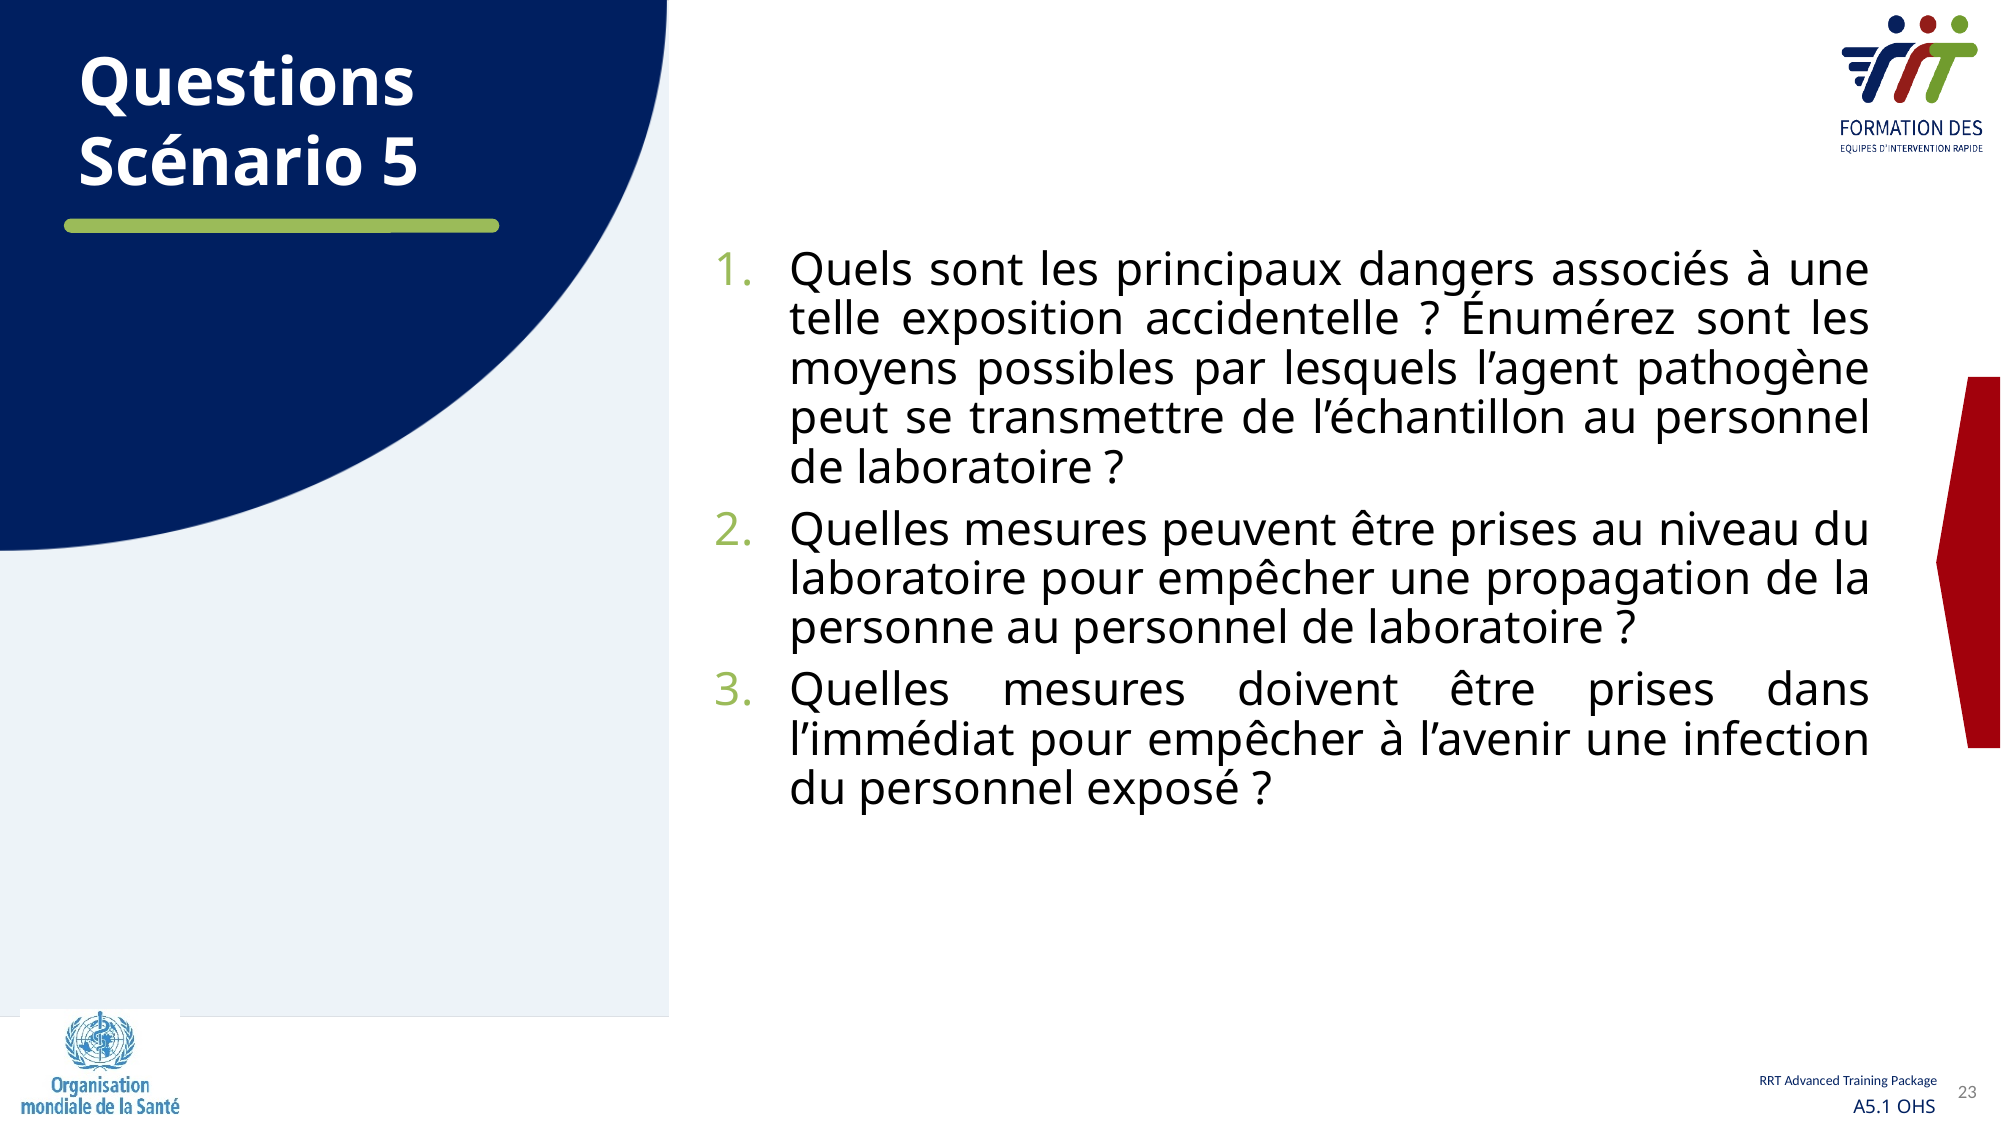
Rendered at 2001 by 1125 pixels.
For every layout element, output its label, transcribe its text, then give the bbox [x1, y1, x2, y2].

picture [1840, 14, 1983, 154]
title Questions Scénario 5 [63, 24, 464, 213]
picture [0, 0, 669, 1115]
list Quels sont les principaux dangers associés à une telle exposition accidentelle ? Énumérez sont les moyens possibles par lesquels l’agent pathogène peut se transmettre de l’échantillon au personnel de laboratoire ? Quelles mesures peuvent être prises au niveau du laboratoire pour empêcher une propagation de la personne au personnel de laboratoire ? Quelles mesures doivent être prises dans l’immédiat pour empêcher à l’avenir une infection du personnel exposé ? [699, 238, 1887, 887]
